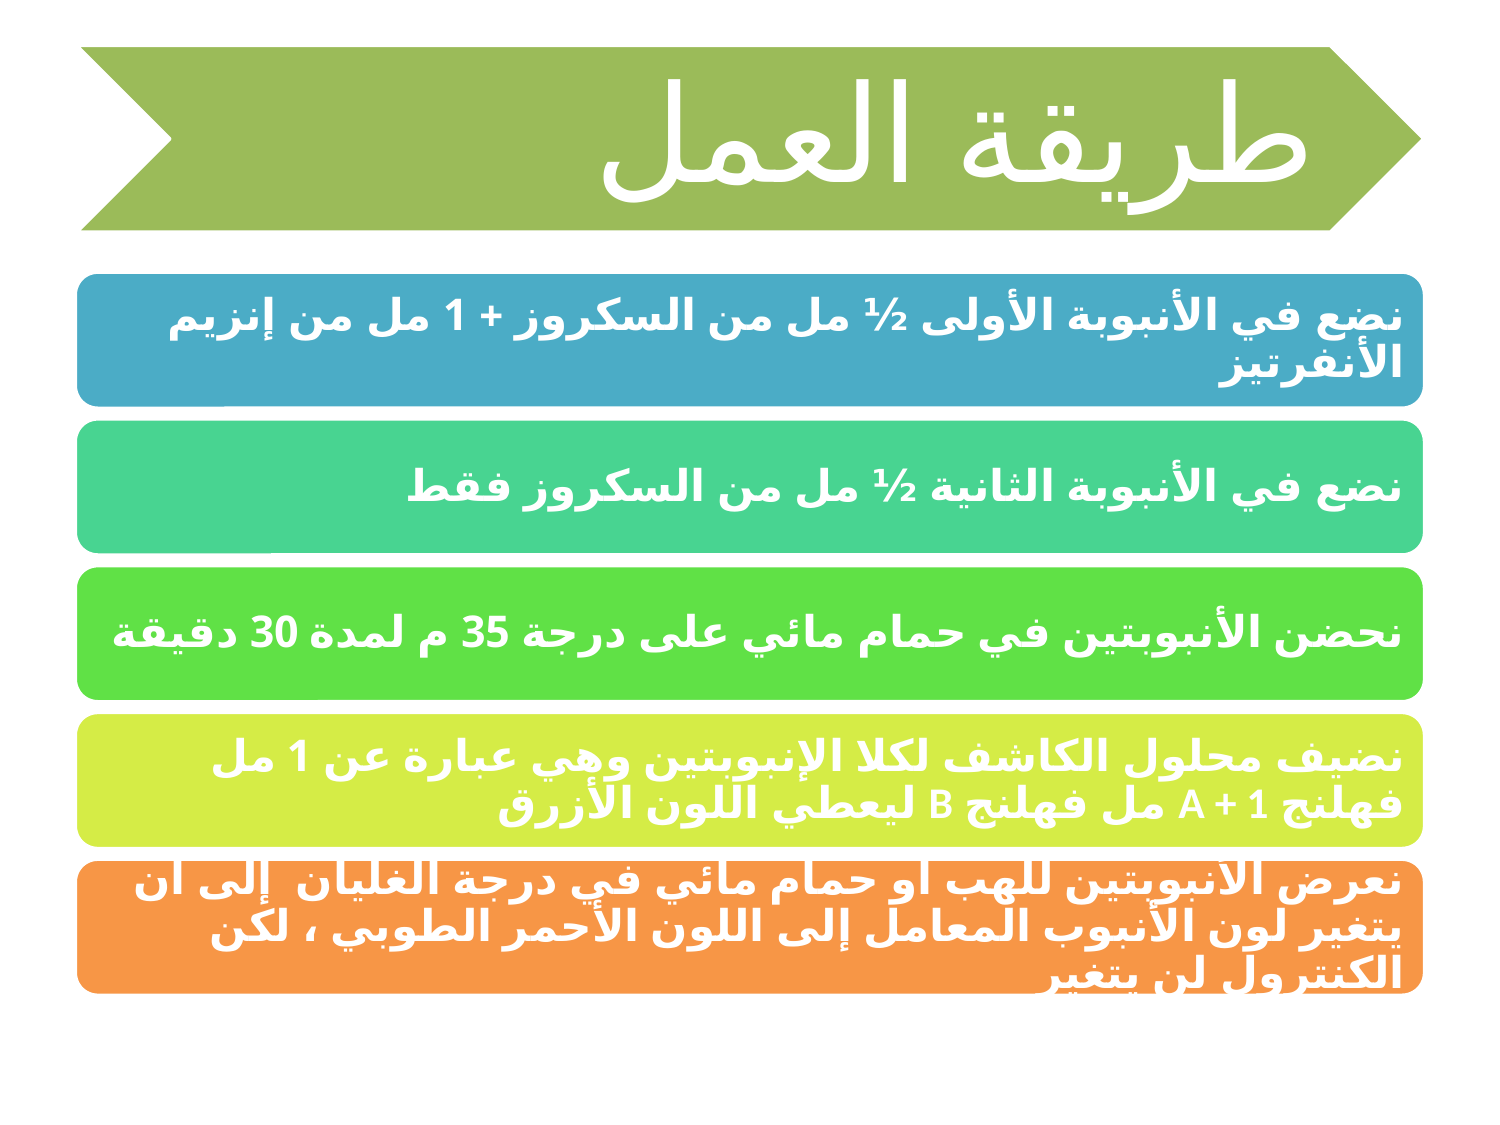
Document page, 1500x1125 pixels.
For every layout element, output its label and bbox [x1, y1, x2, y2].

list [74, 262, 1426, 1006]
text_box [74, 44, 1426, 233]
